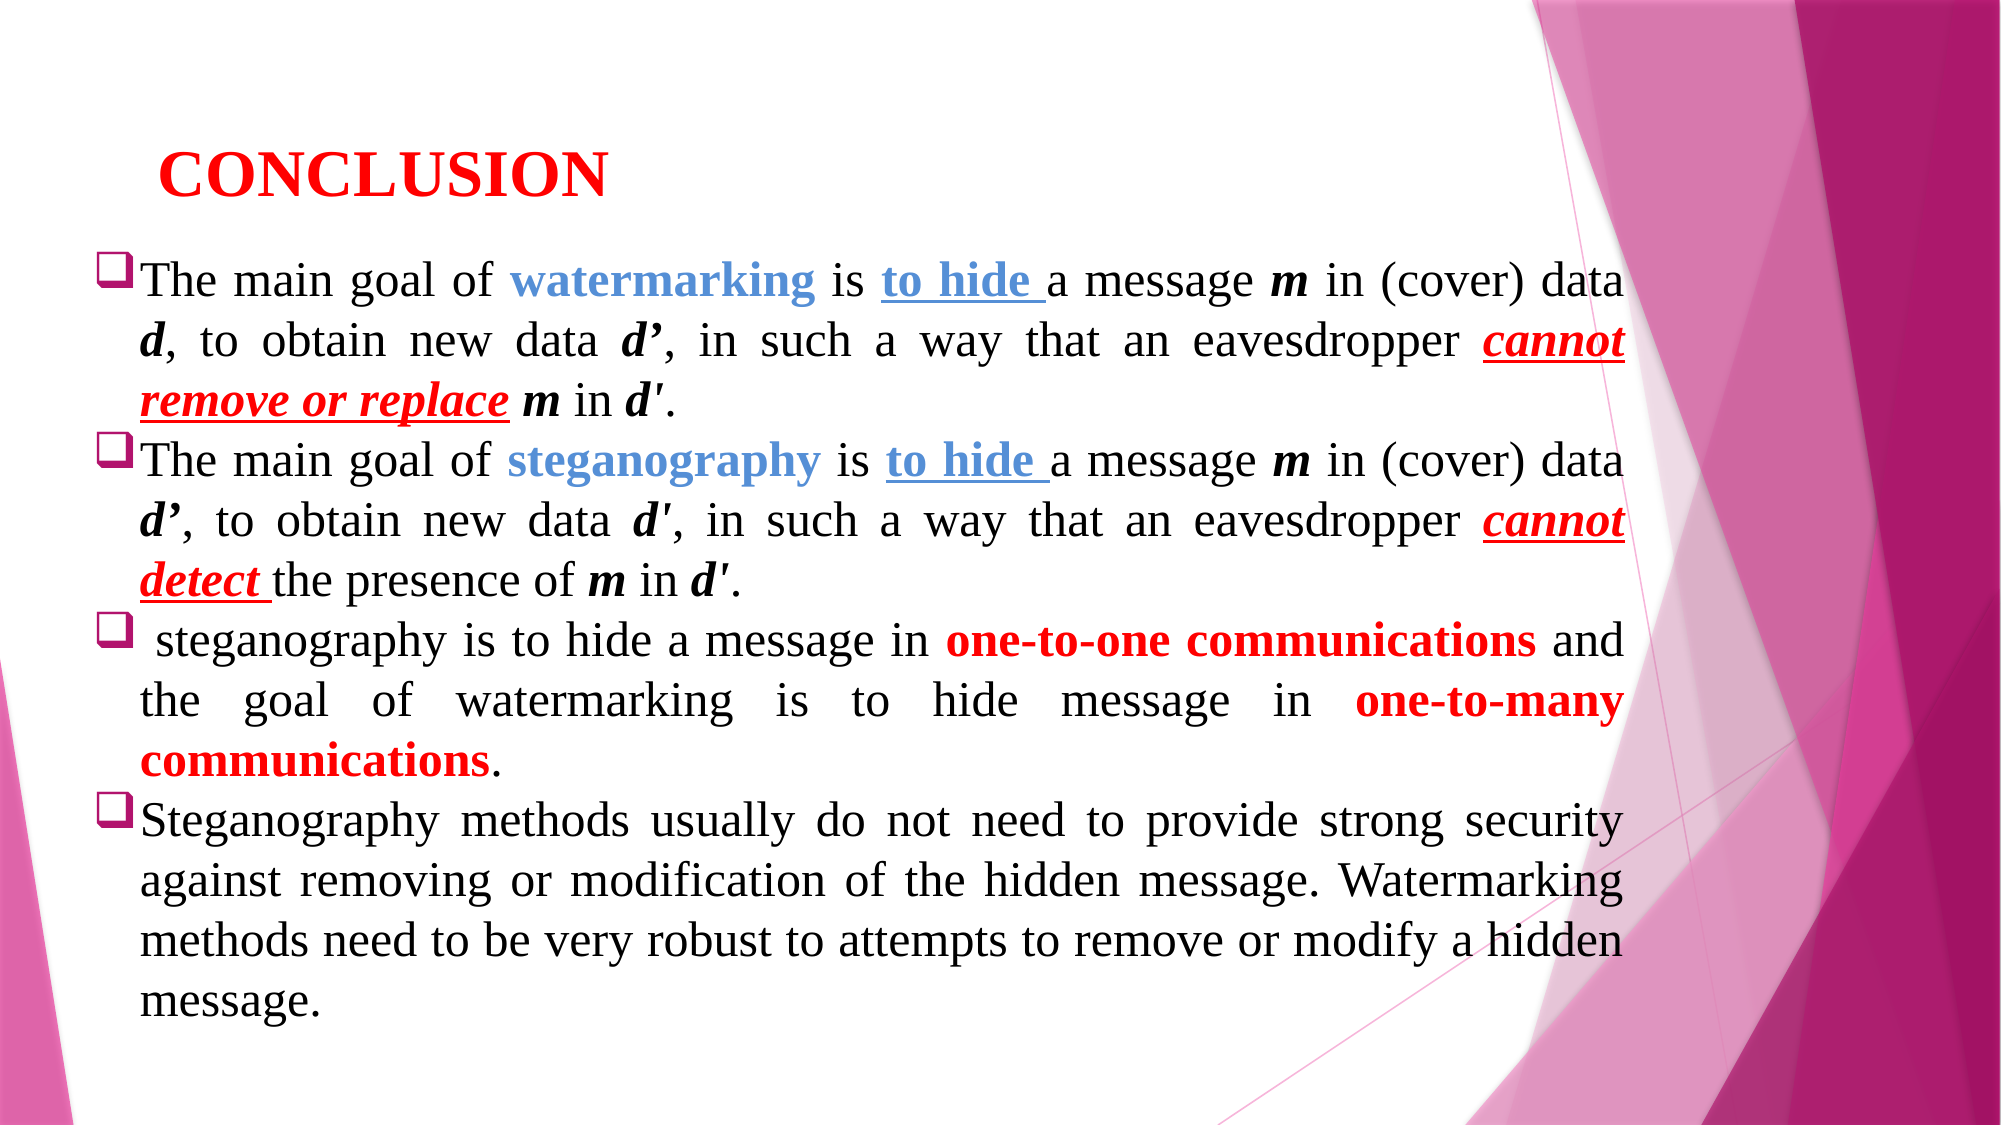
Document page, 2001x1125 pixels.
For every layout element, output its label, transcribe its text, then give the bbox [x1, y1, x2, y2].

text_box The main goal of watermarking is to hide a message m in (cover) data d, to obtain new data d’, in such a way that an eavesdropper cannot remove or replace m in d'. The main goal of steganography is to hide a message m in (cover) data d’, to obtain new data d', in such a way that an eavesdropper cannot detect the presence of m in d'. steganography is to hide a message in one-to-one communications and the goal of watermarking is to hide message in one-to-many communications. Steganography methods usually do not need to provide strong security against removing or modification of the hidden message. Watermarking methods need to be very robust to attempts to remove or modify a hidden message. [78, 239, 1640, 1095]
text_box CONCLUSION [142, 122, 625, 217]
